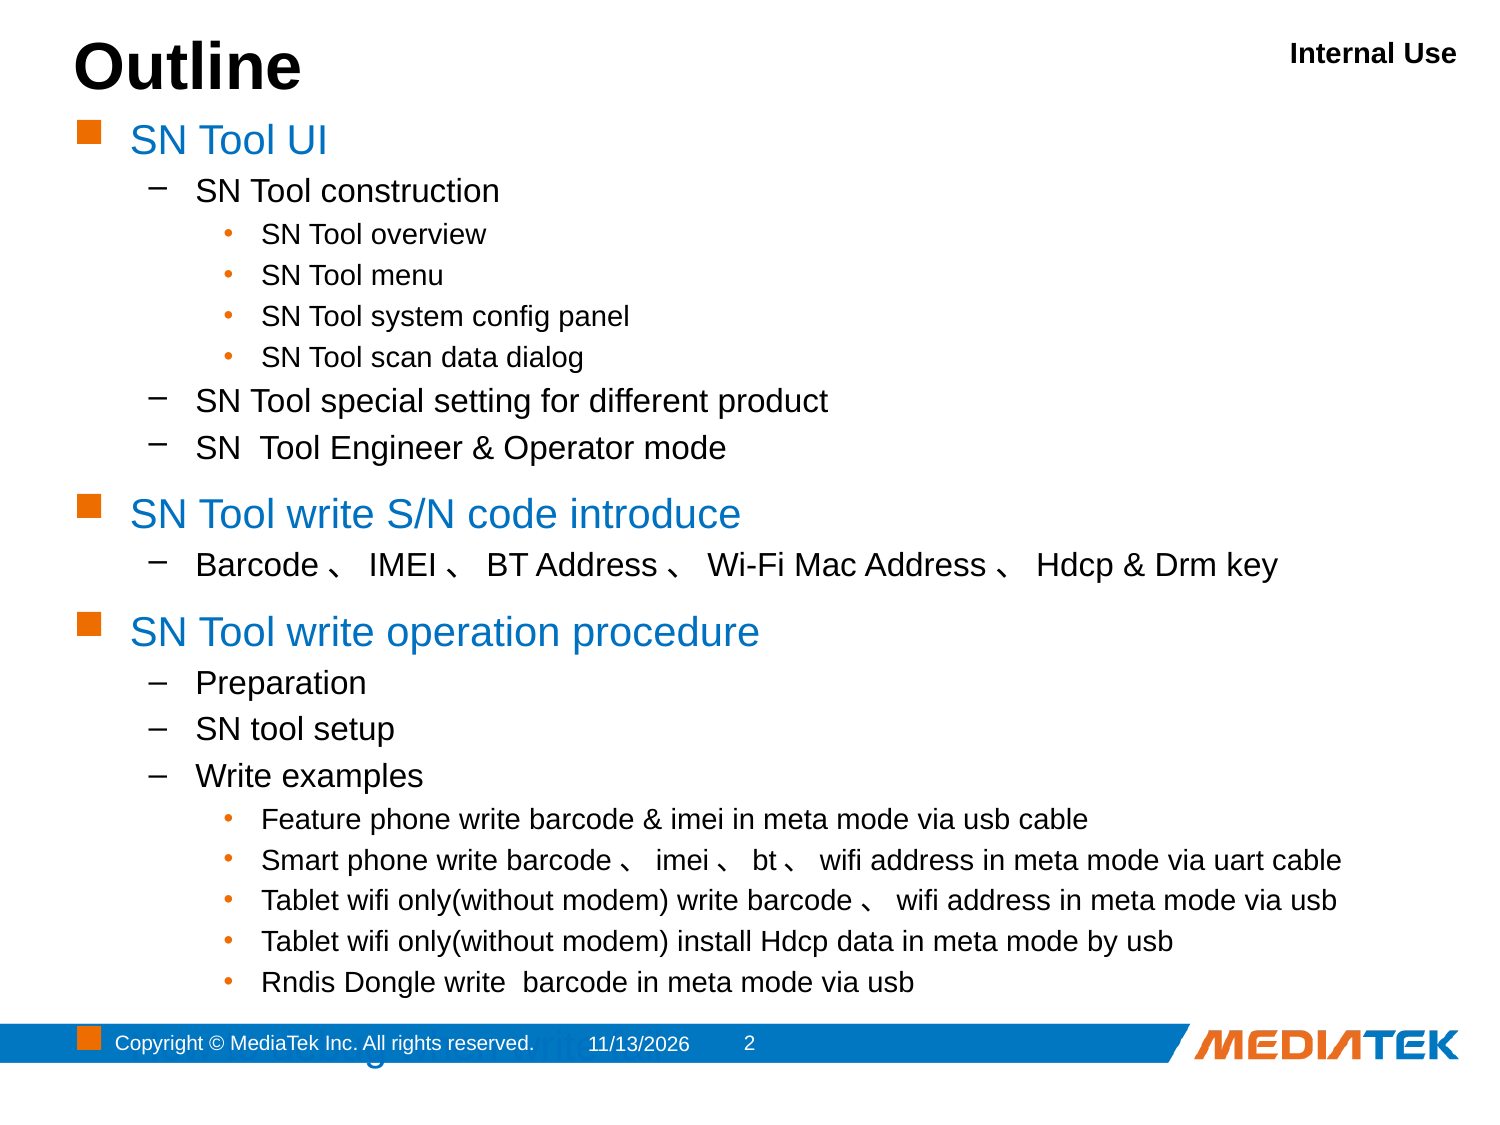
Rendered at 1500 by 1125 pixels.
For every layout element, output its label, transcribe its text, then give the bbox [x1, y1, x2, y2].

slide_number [573, 1022, 711, 1090]
slide_number 1 [711, 1022, 789, 1090]
footer Copyright © MediaTek Inc. All rights reserved. [99, 1022, 573, 1090]
picture [1381, 1023, 1459, 1063]
title Outline [58, 8, 1381, 105]
picture [0, 1023, 58, 1063]
list SN Tool UI SN Tool construction SN Tool overview SN Tool menu SN Tool system config panel SN Tool scan data dialog SN Tool special setting for different product SN Tool Engineer & Operator mode SN Tool write S/N code introduce Barcode、IMEI、BT Address、Wi-Fi Mac Address、Hdcp & Drm key SN Tool write operation procedure Preparation SN tool setup Write examples Feature phone write barcode & imei in meta mode via usb cable Smart phone write barcode、imei、bt、wifi address in meta mode via uart cable Tablet wifi only(without modem) write barcode、wifi address in meta mode via usb Tablet wifi only(without modem) install Hdcp data in meta mode by usb Rndis Dongle write barcode in meta mode via usb How to debug when write fail [58, 105, 1381, 1125]
